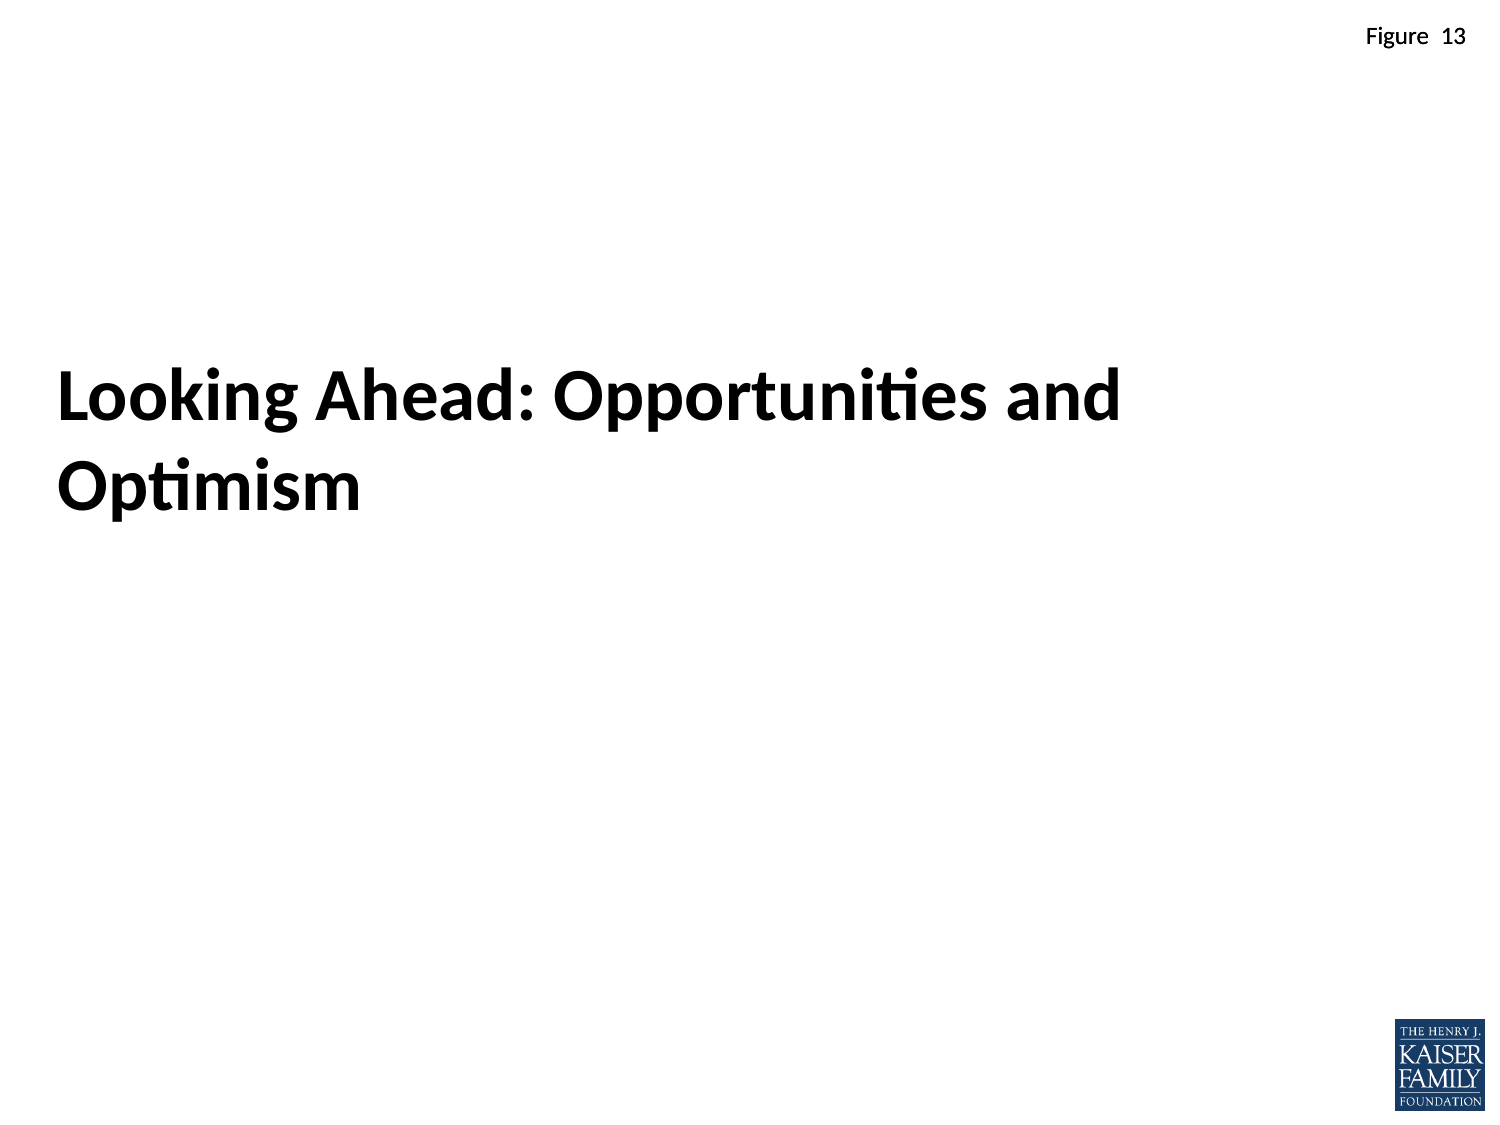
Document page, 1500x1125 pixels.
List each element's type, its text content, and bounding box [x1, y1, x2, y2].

title Looking Ahead: Opportunities and Optimism [42, 337, 1451, 488]
picture [1395, 1019, 1485, 1111]
